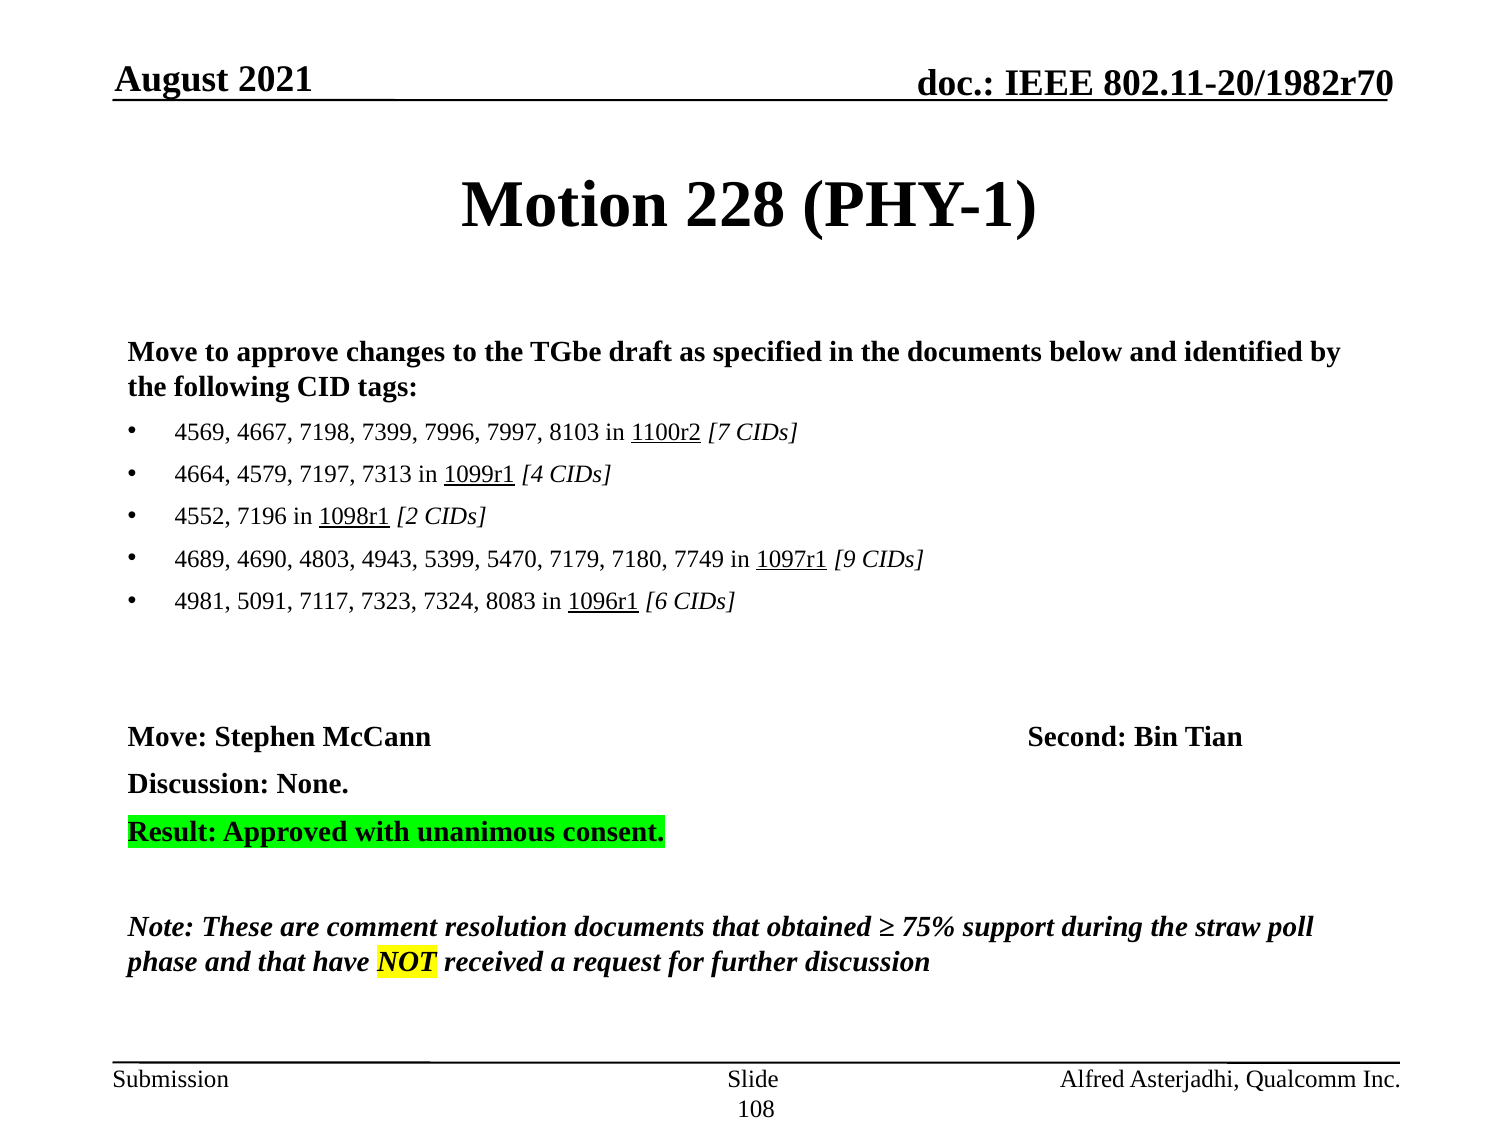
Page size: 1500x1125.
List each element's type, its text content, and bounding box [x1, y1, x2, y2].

list Move to approve changes to the TGbe draft as specified in the documents below and identified by the following CID tags: 4569, 4667, 7198, 7399, 7996, 7997, 8103 in 1100r2 [7 CIDs] 4664, 4579, 7197, 7313 in 1099r1 [4 CIDs] 4552, 7196 in 1098r1 [2 CIDs] 4689, 4690, 4803, 4943, 5399, 5470, 7179, 7180, 7749 in 1097r1 [9 CIDs] 4981, 5091, 7117, 7323, 7324, 8083 in 1096r1 [6 CIDs] Move: Stephen McCann Second: Bin Tian Discussion: None. Result: Approved with unanimous consent. Note: These are comment resolution documents that obtained ≥ 75% support during the straw poll phase and that have NOT received a request for further discussion [112, 324, 1388, 1063]
slide_number Slide 108 [712, 1061, 800, 1123]
footer Alfred Asterjadhi, Qualcomm Inc. [878, 1061, 1402, 1093]
title Motion 228 (PHY-1) [112, 112, 1388, 288]
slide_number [114, 54, 423, 100]
